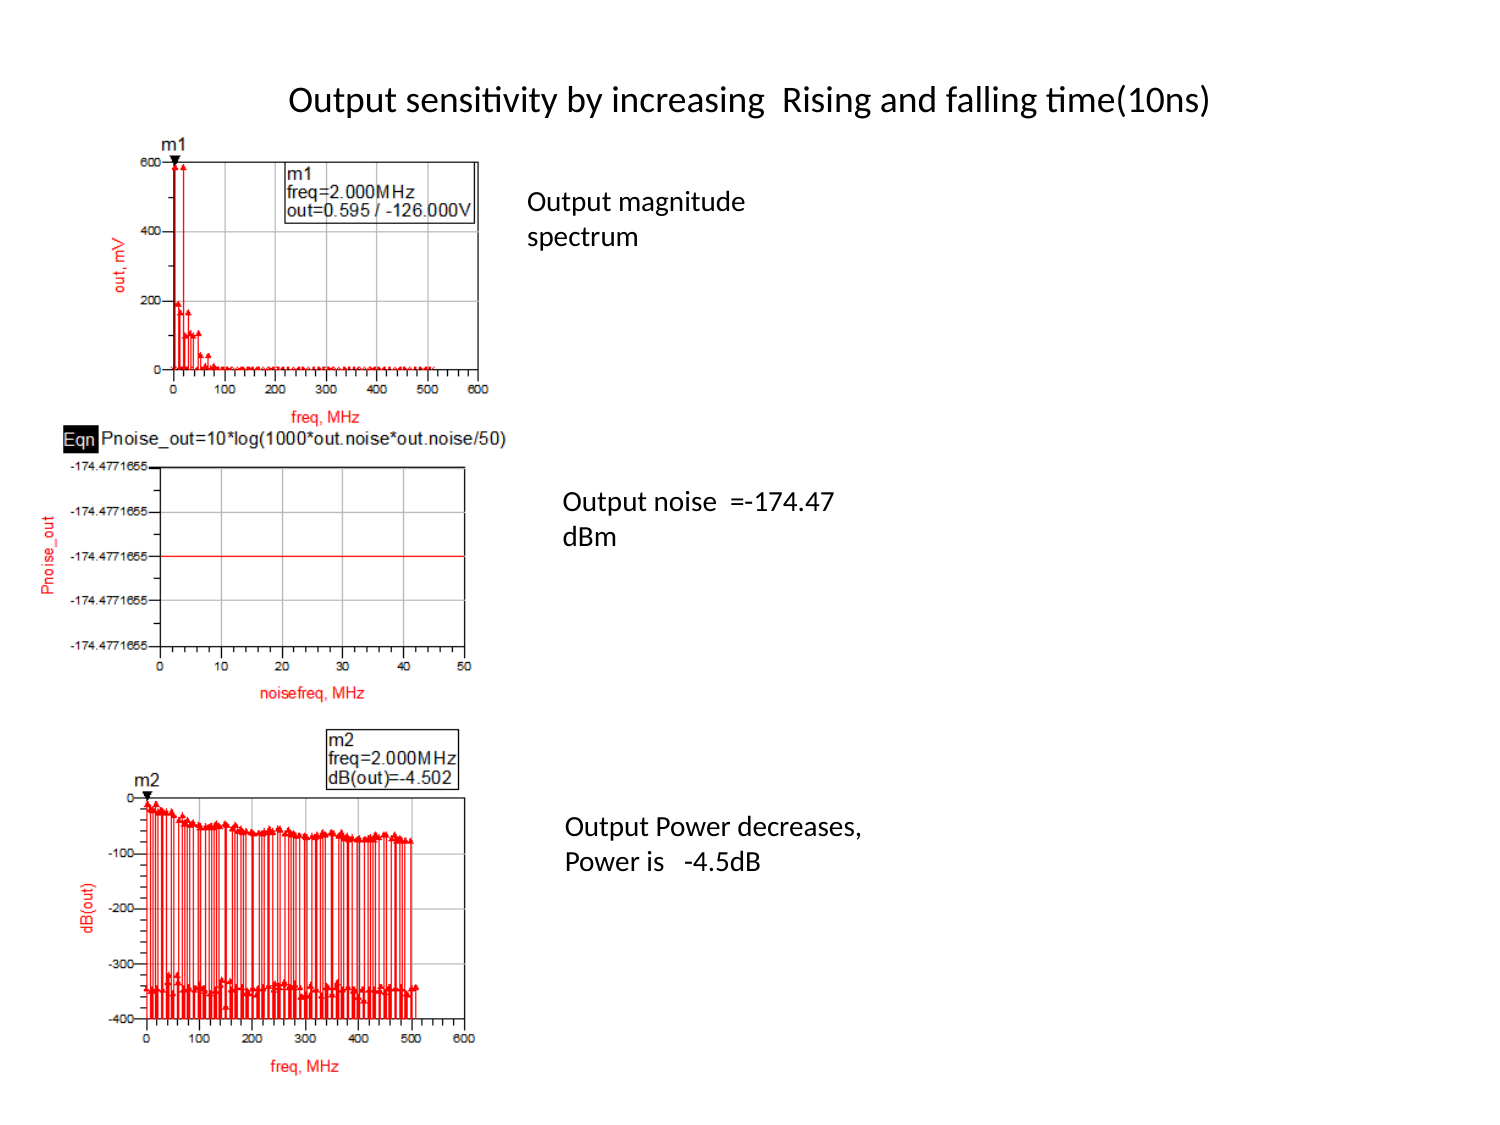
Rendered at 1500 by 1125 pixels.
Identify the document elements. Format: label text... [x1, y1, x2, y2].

title Output sensitivity by increasing Rising and falling time(10ns) [75, 45, 1425, 150]
picture [12, 130, 513, 1083]
text_box Output Power decreases, Power is -4.5dB [549, 799, 950, 885]
text_box Output noise =-174.47 dBm [547, 474, 861, 560]
text_box Output magnitude spectrum [516, 174, 825, 260]
